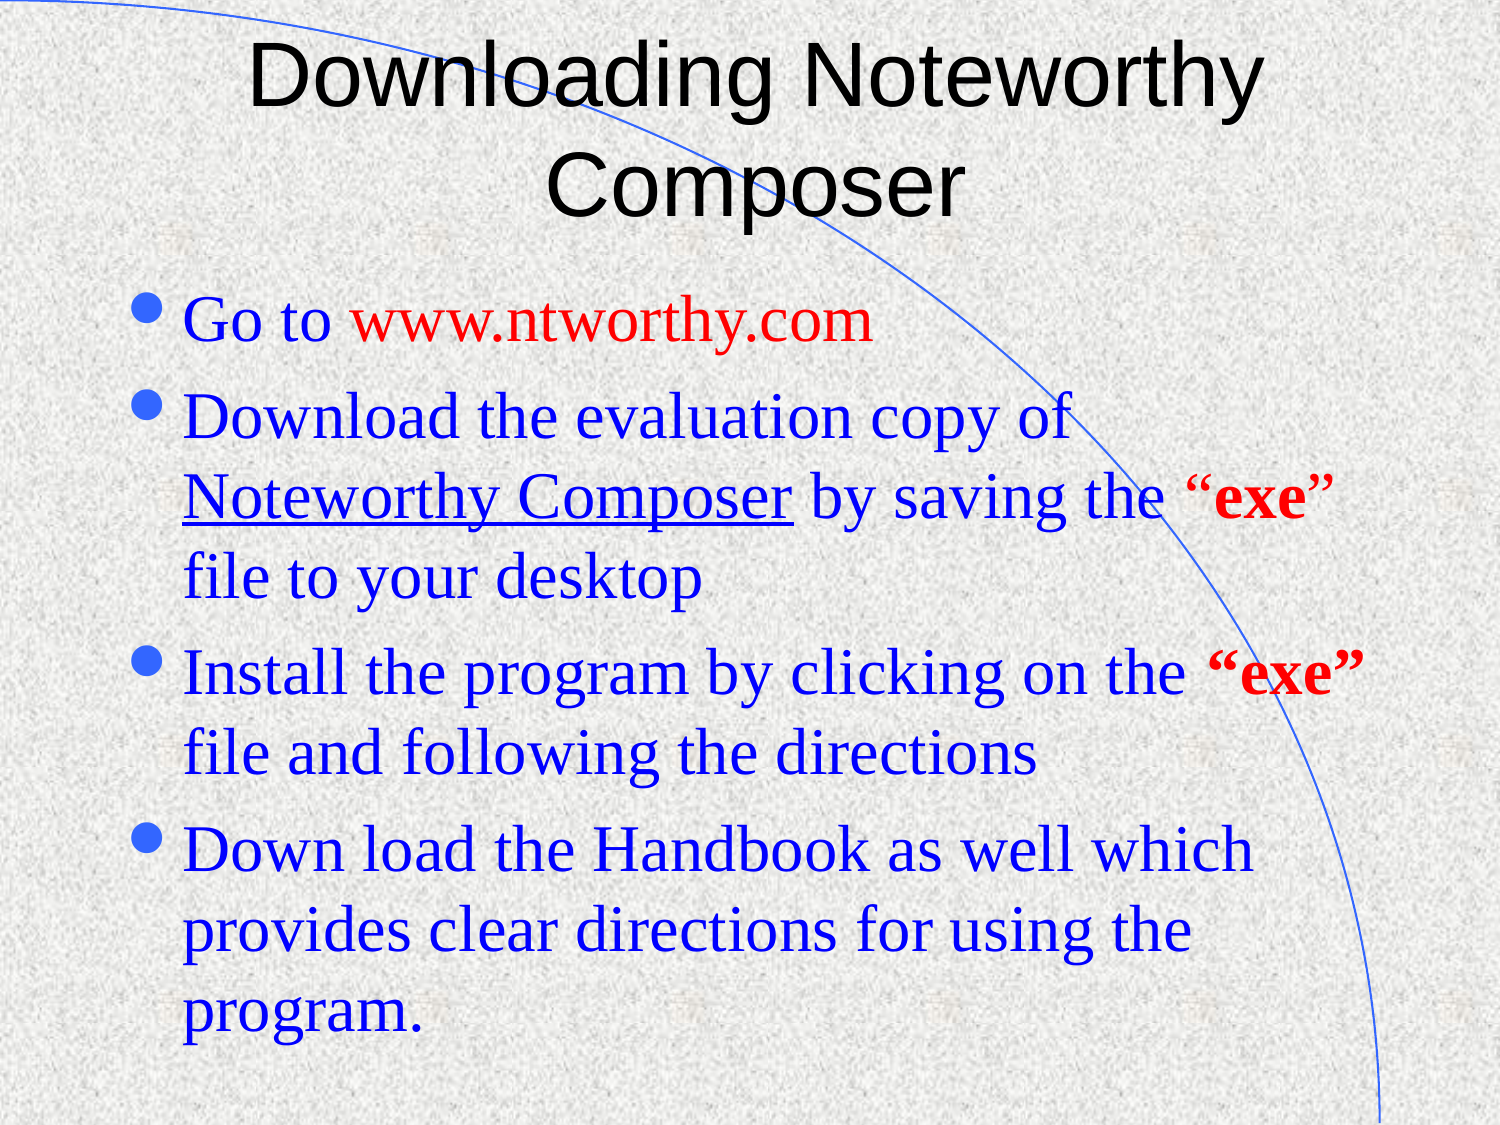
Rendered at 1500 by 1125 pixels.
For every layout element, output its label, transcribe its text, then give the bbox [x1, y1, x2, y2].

title Downloading Noteworthy Composer [49, 7, 1463, 243]
picture [0, 0, 1500, 1125]
list Go to www.ntworthy.com Download the evaluation copy of Noteworthy Composer by saving the “exe” file to your desktop Install the program by clicking on the “exe” file and following the directions Down load the Handbook as well which provides clear directions for using the program. [111, 266, 1388, 943]
